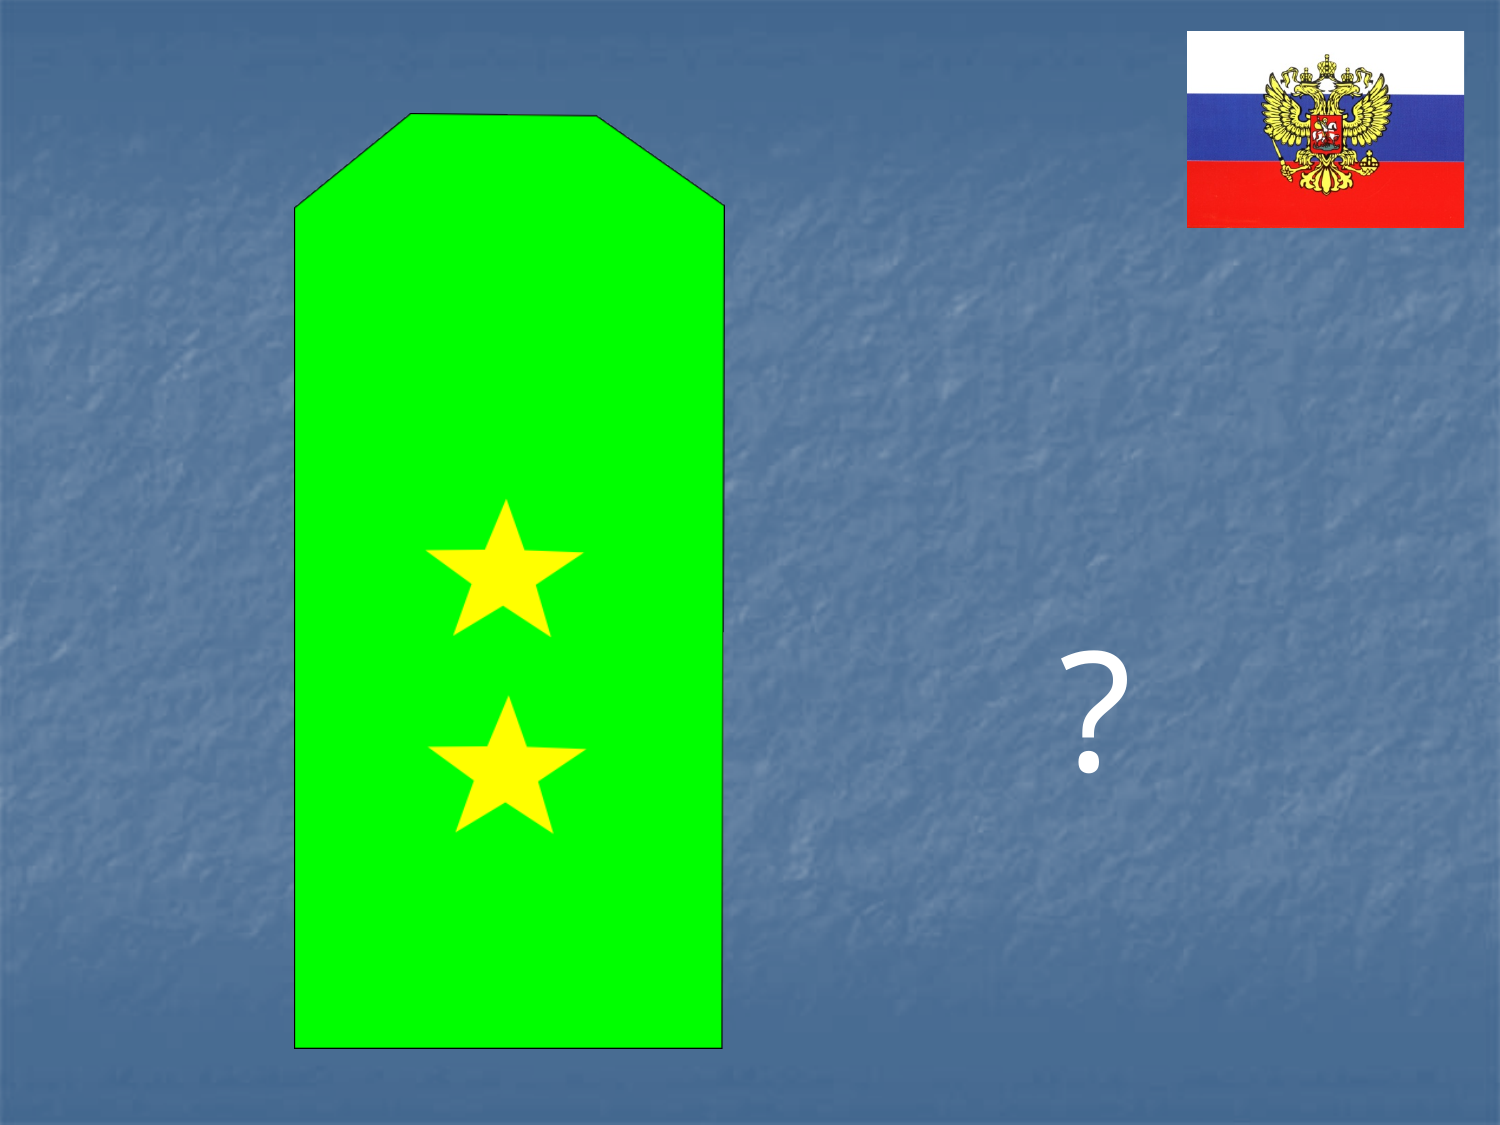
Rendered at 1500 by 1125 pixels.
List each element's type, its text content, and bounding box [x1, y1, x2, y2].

picture [294, 113, 725, 1050]
picture [1186, 30, 1465, 228]
text_box ? [1045, 597, 1164, 813]
